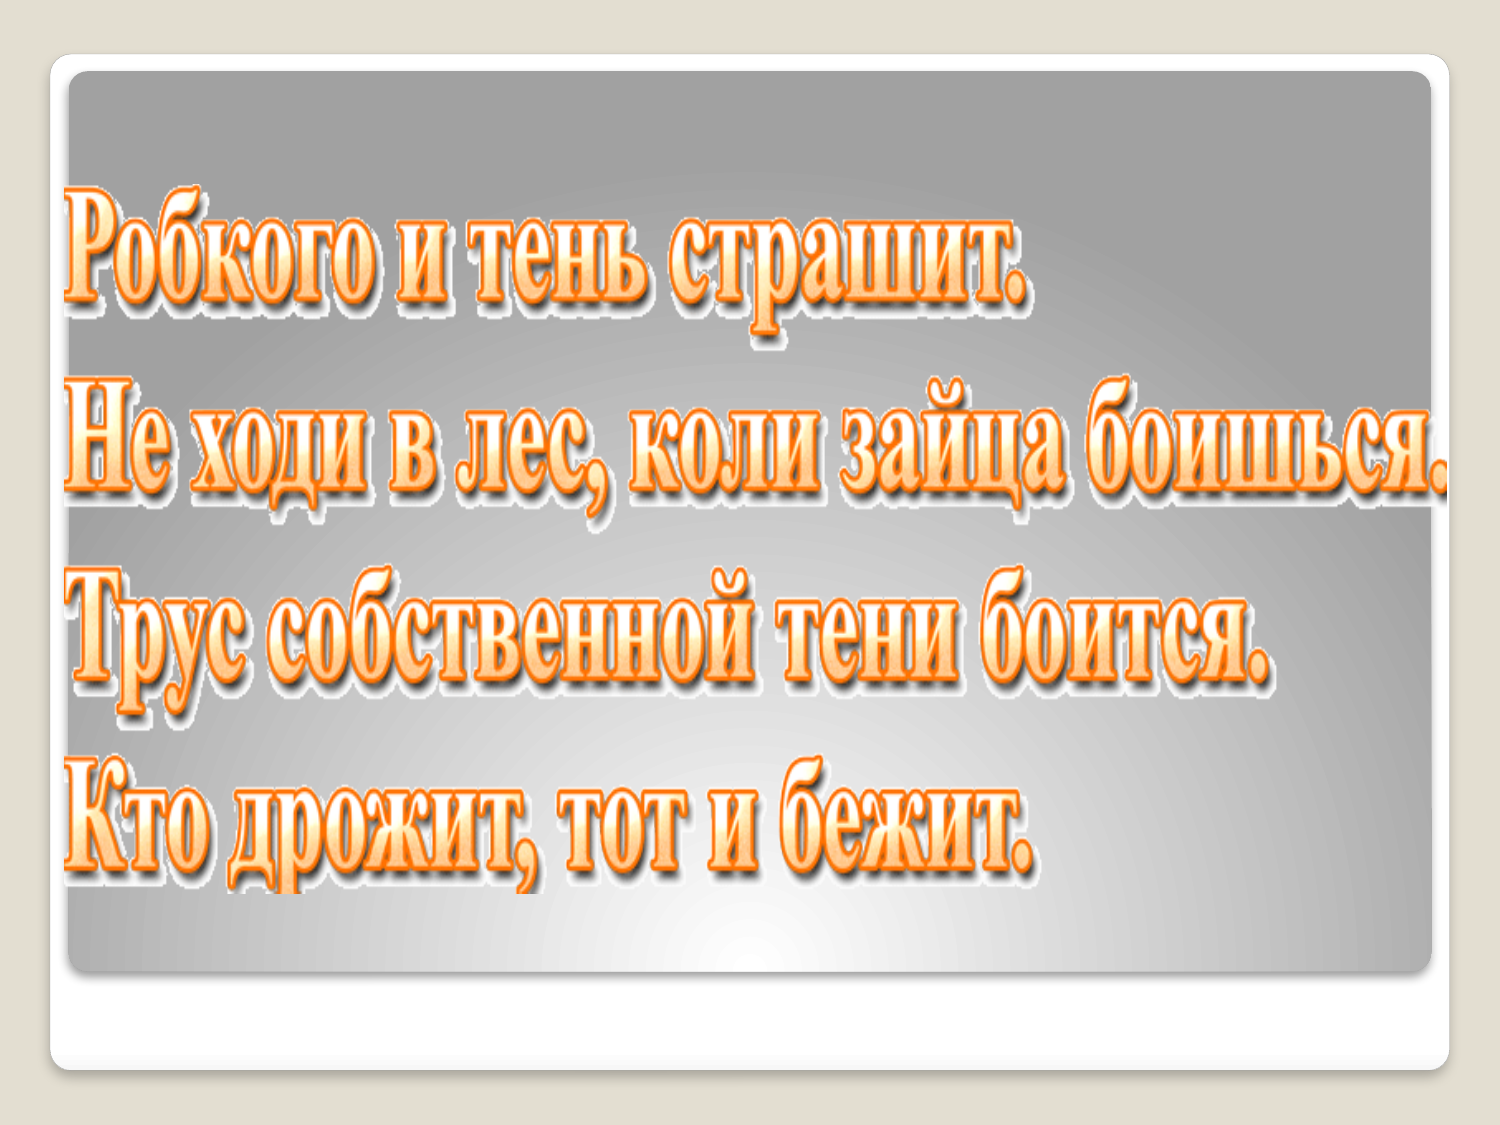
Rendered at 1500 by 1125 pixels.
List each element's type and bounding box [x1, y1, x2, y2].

picture [64, 184, 1447, 894]
